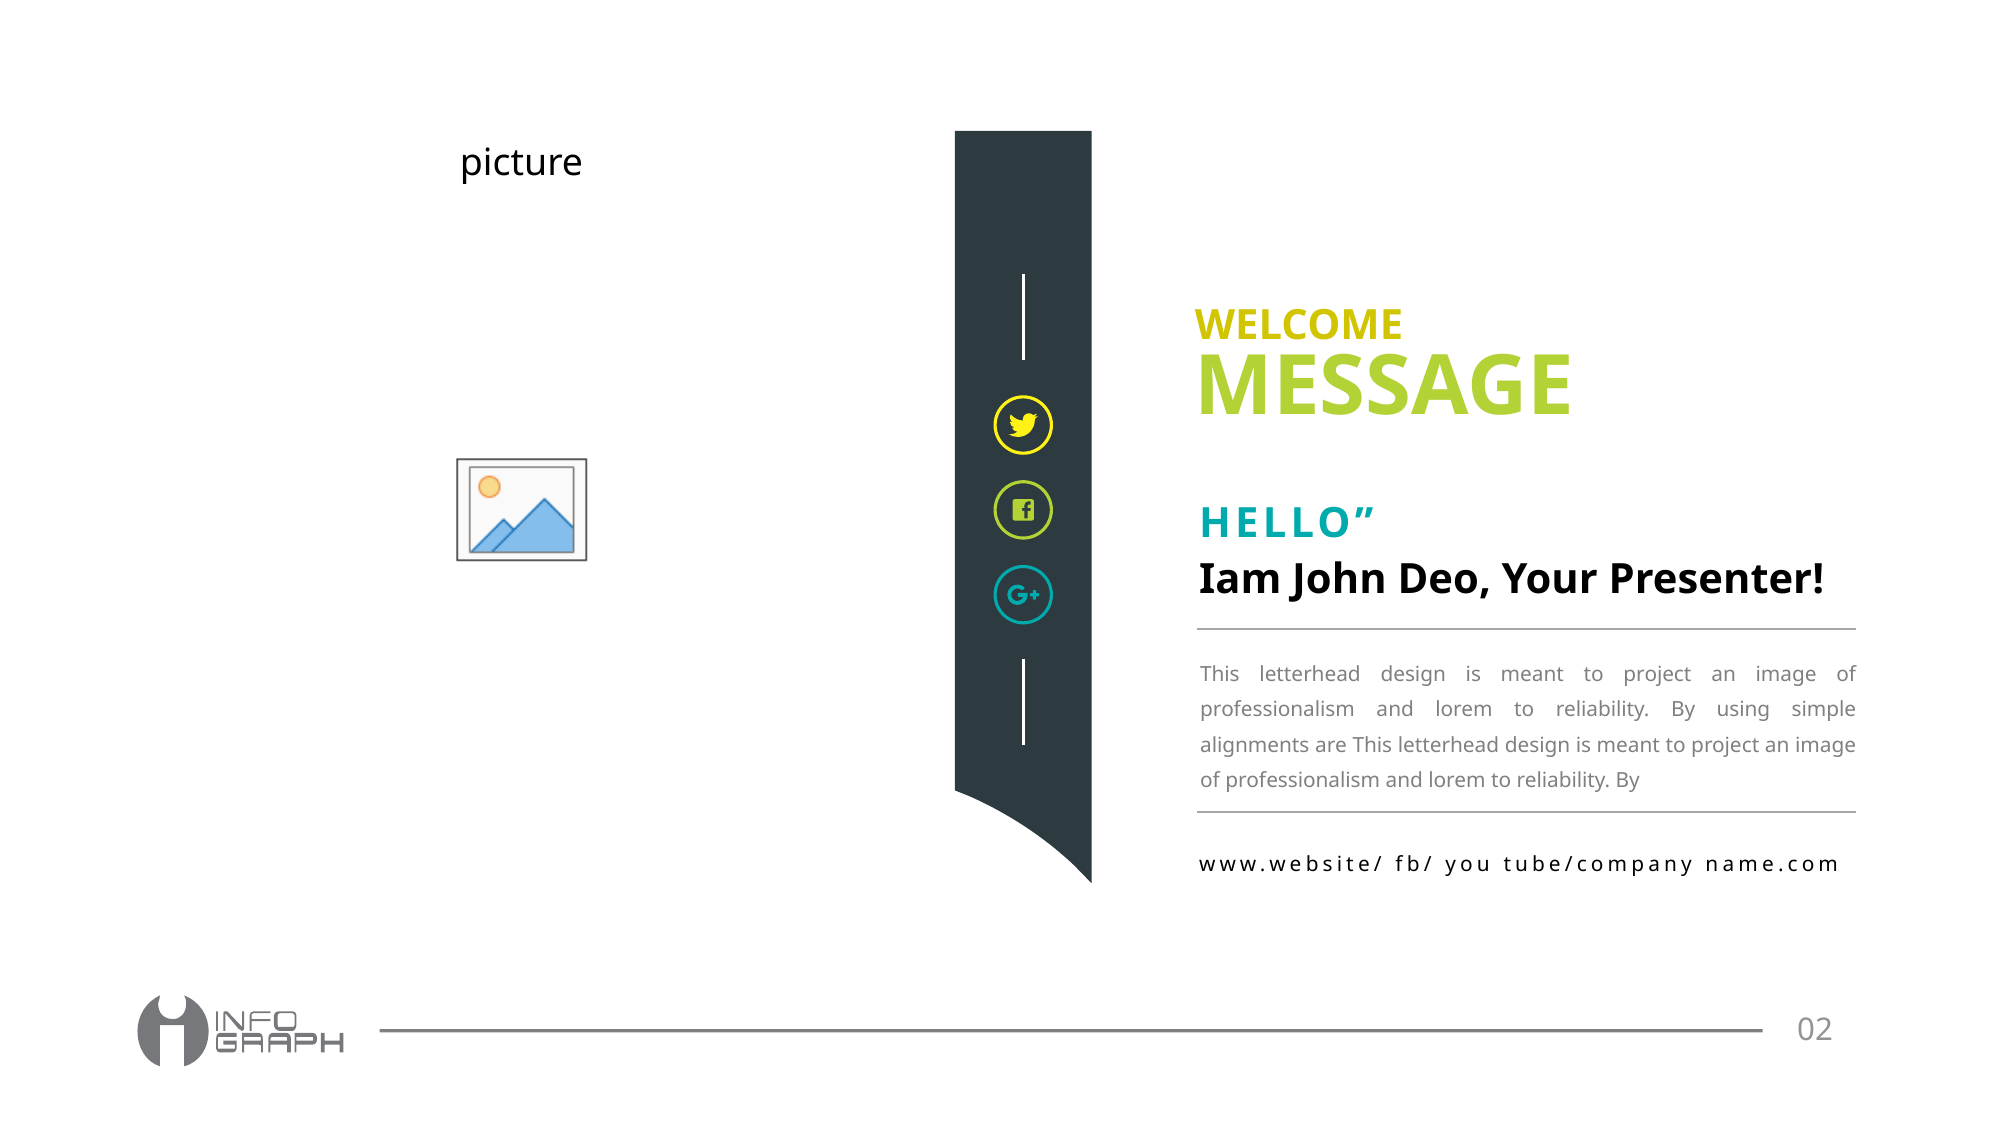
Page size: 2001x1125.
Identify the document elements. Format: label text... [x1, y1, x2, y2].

picture [137, 130, 907, 889]
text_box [995, 274, 1052, 746]
slide_number 02 [1767, 983, 1863, 1079]
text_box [1180, 257, 1863, 884]
text_box [954, 130, 1093, 885]
